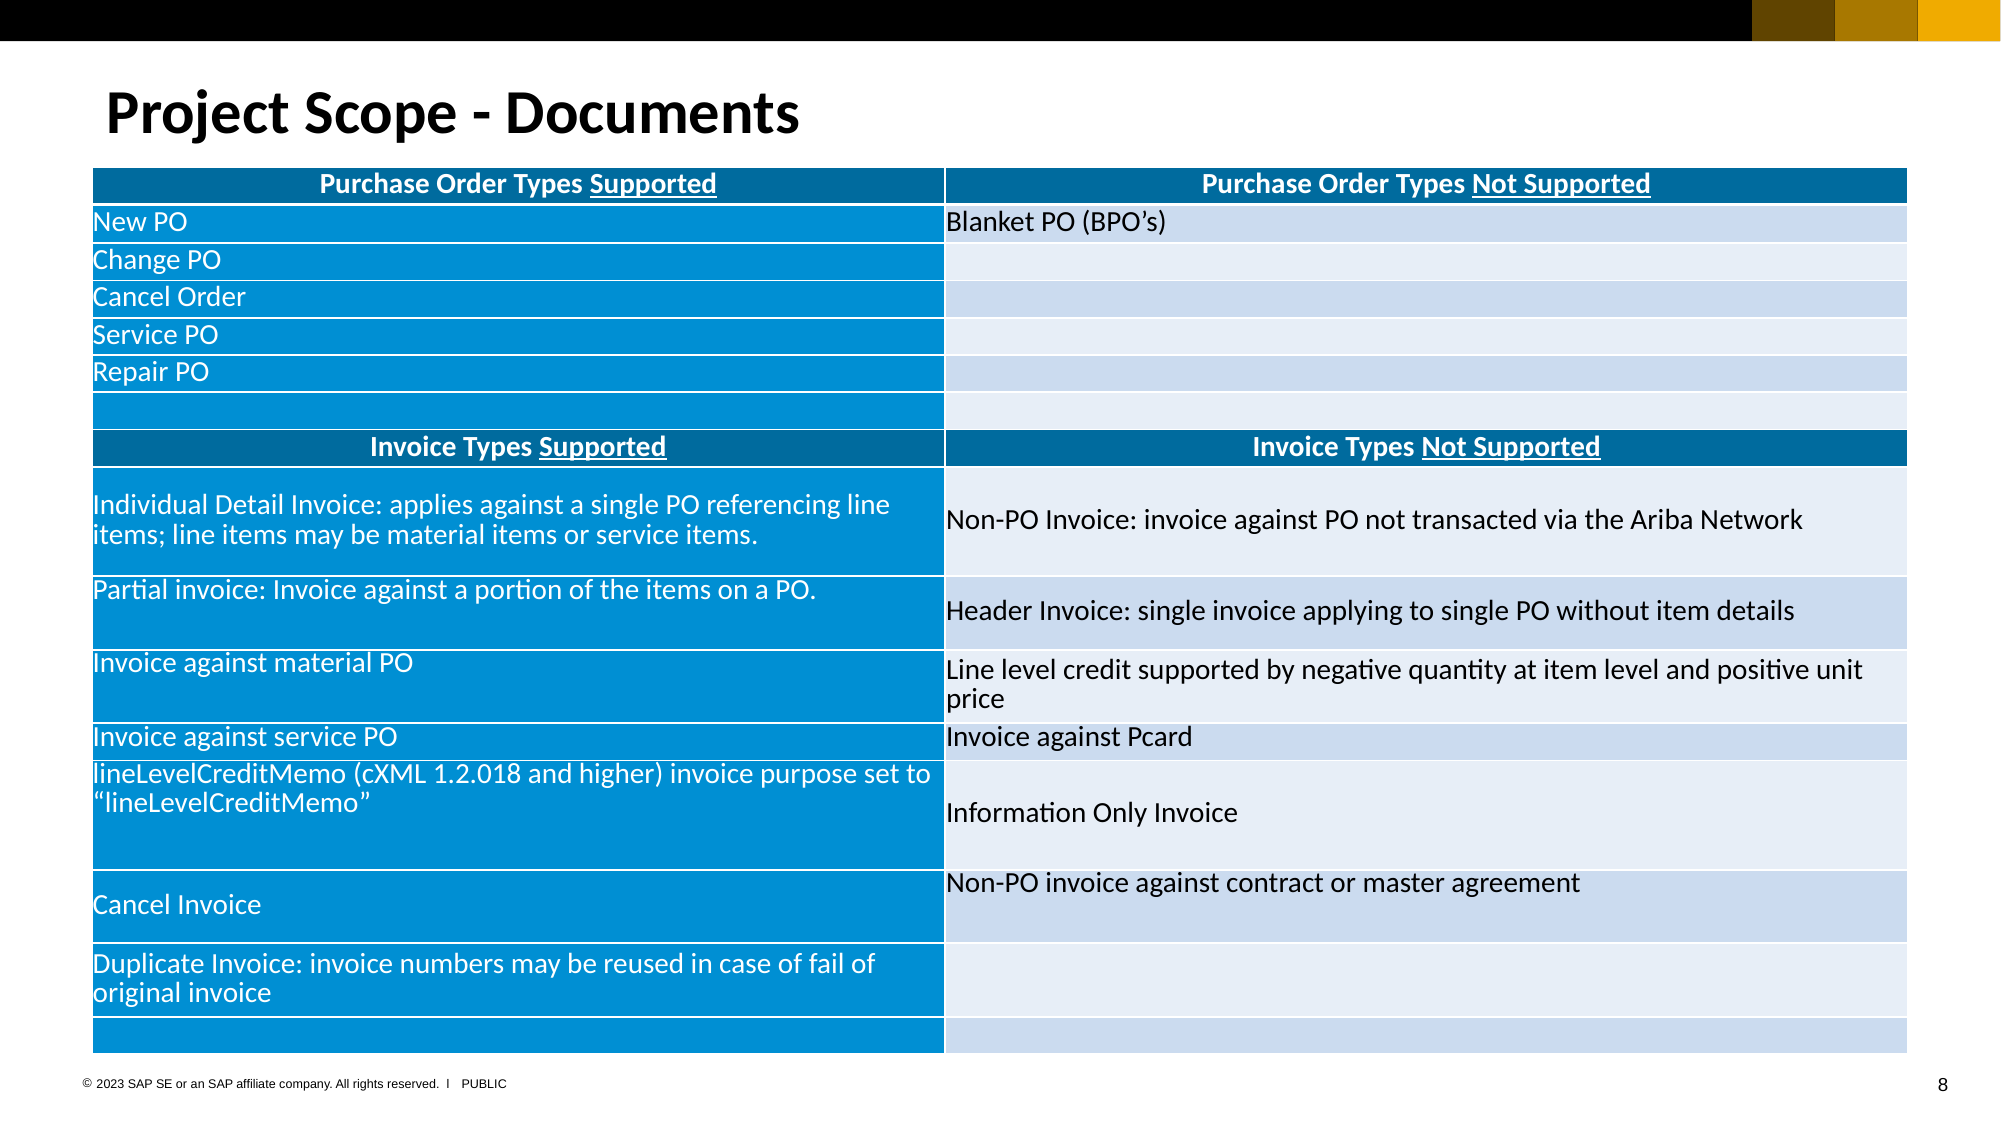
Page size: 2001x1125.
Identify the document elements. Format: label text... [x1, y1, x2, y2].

table_cell Cancel Invoice [93, 871, 944, 942]
table_cell [946, 244, 1907, 280]
table_cell lineLevelCreditMemo (cXML 1.2.018 and higher) invoice purpose set to “lineLevelCreditMemo” [93, 761, 944, 869]
table_cell [946, 356, 1907, 391]
table_cell Repair PO [93, 356, 944, 391]
table_cell Change PO [93, 244, 944, 280]
table_cell Non-PO Invoice: invoice against PO not transacted via the Ariba Network [946, 468, 1907, 575]
table_cell New PO [93, 206, 944, 242]
table_cell Invoice against material PO [93, 651, 944, 722]
table_cell Invoice Types Supported [93, 430, 944, 466]
table_cell Partial invoice: Invoice against a portion of the items on a PO. [93, 577, 944, 649]
table_cell [946, 393, 1907, 429]
table_cell [946, 281, 1907, 317]
table_cell Cancel Order [93, 281, 944, 317]
table_cell Duplicate Invoice: invoice numbers may be reused in case of fail of original invoice [93, 944, 944, 1016]
table_cell [946, 944, 1907, 1016]
table_cell Line level credit supported by negative quantity at item level and positive unit price [946, 651, 1907, 722]
table_header Purchase Order Types Supported [93, 168, 944, 203]
table_cell Header Invoice: single invoice applying to single PO without item details [946, 577, 1907, 649]
table_cell [93, 393, 944, 429]
table_cell [946, 1018, 1907, 1053]
table_cell [946, 319, 1907, 354]
table_cell [93, 1018, 944, 1053]
text_box Project Scope - Documents [91, 59, 1863, 167]
table_cell Invoice against service PO [93, 724, 944, 760]
table_cell Invoice against Pcard [946, 724, 1907, 760]
table_cell Service PO [93, 319, 944, 354]
table_cell Non-PO invoice against contract or master agreement [946, 871, 1907, 942]
table_cell Invoice Types Not Supported [946, 430, 1907, 466]
table_cell Information Only Invoice [946, 761, 1907, 869]
table_header Purchase Order Types Not Supported [946, 168, 1907, 203]
table_cell Individual Detail Invoice: applies against a single PO referencing line items; line items may be material items or service items. [93, 468, 944, 575]
table_cell Blanket PO (BPO’s) [946, 206, 1907, 242]
